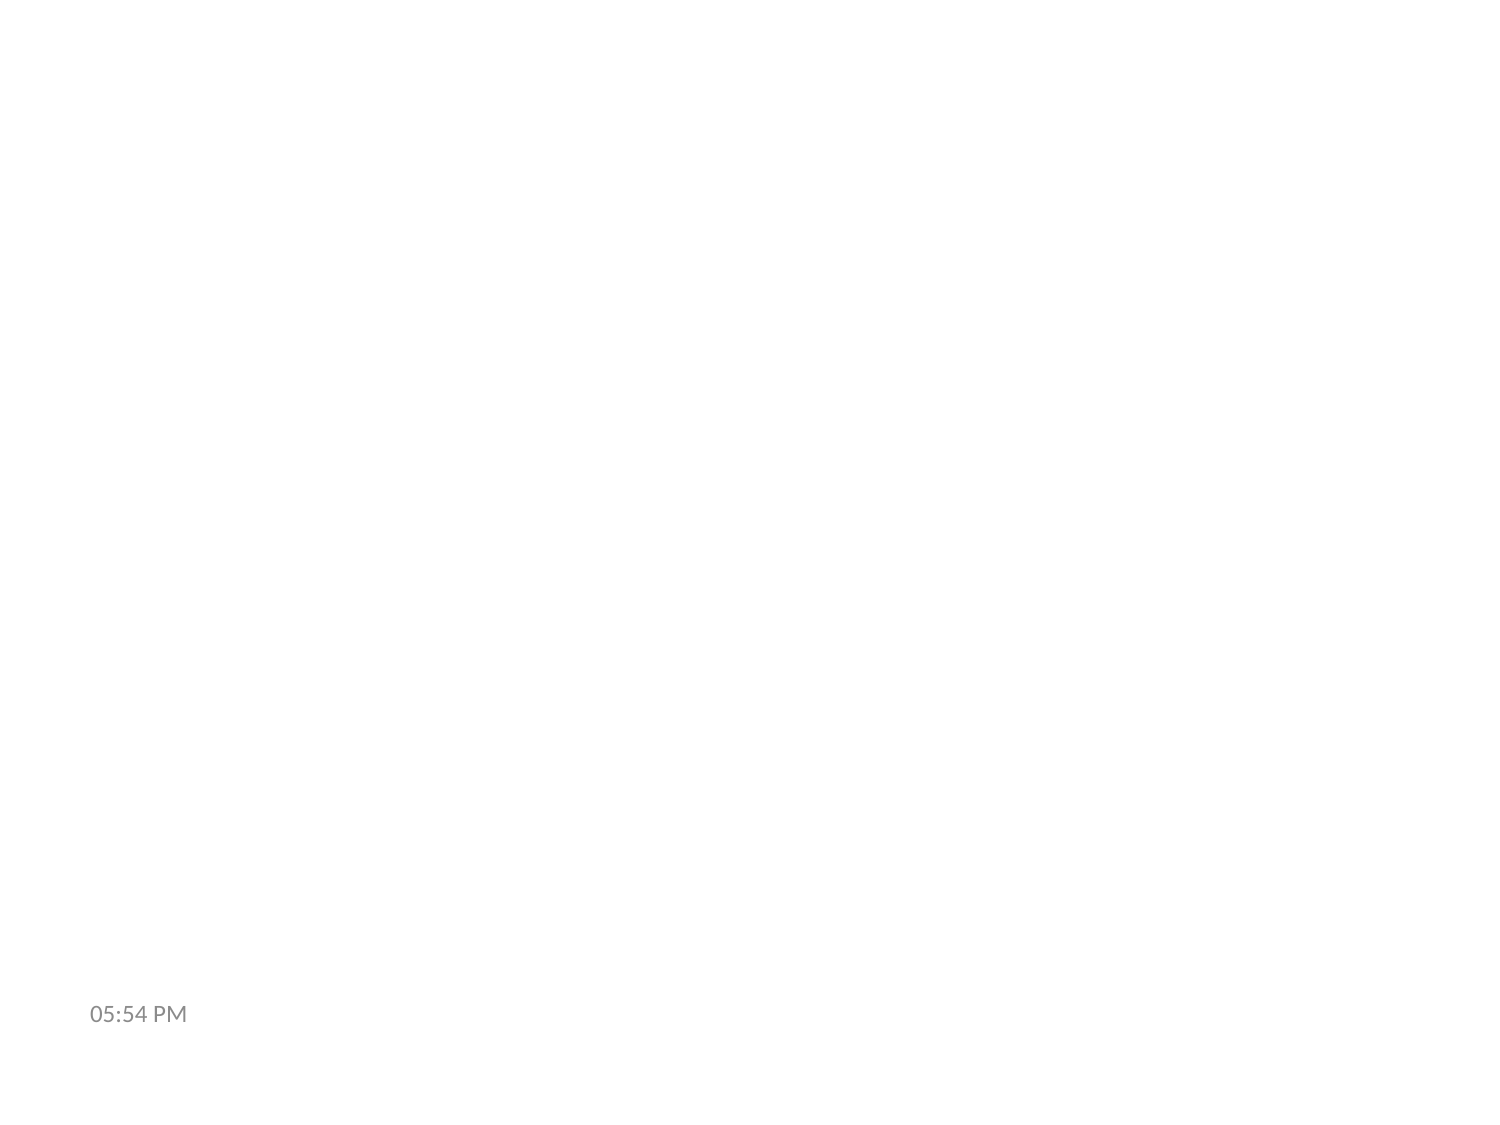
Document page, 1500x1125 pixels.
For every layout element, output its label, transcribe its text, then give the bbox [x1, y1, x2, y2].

text_box 3:35 PM [75, 982, 425, 1043]
